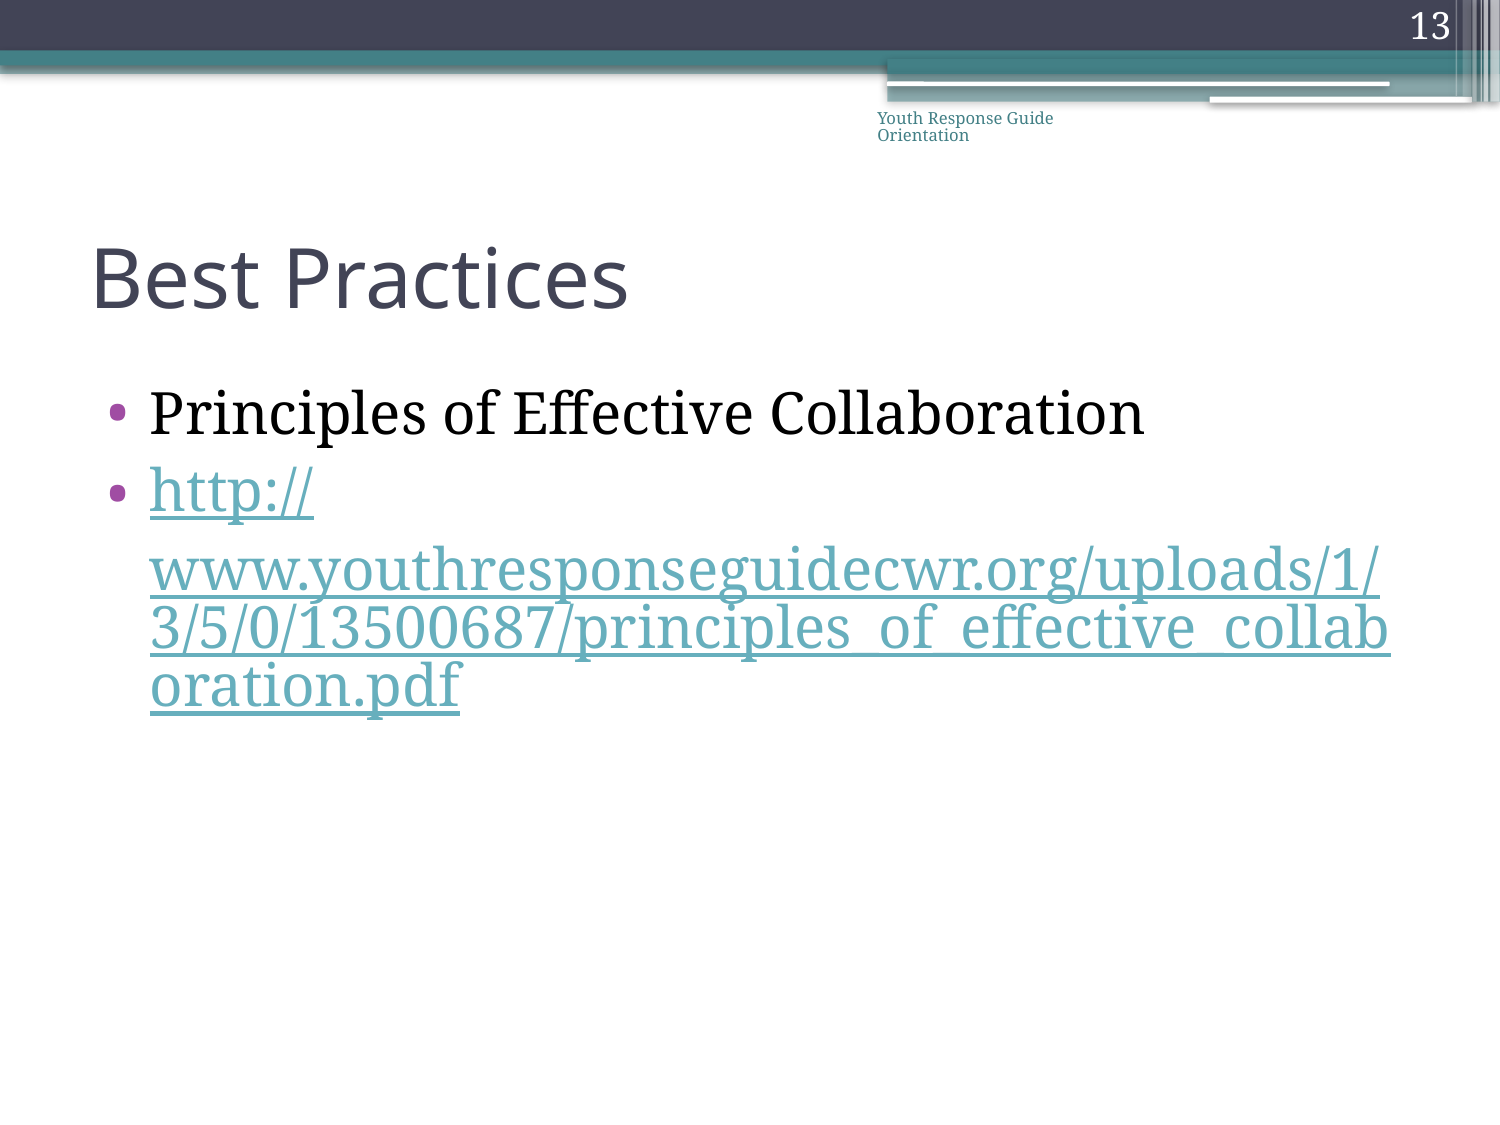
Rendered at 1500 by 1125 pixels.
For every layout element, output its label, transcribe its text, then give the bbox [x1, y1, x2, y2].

list Principles of Effective Collaboration http://www.youthresponseguidecwr.org/uploads/1/3/5/0/13500687/principles_of_effective_collaboration.pdf [75, 368, 1425, 1079]
title Best Practices [75, 187, 1425, 363]
footer Youth Response Guide Orientation [862, 100, 1080, 176]
slide_number 13 [1341, 0, 1466, 61]
